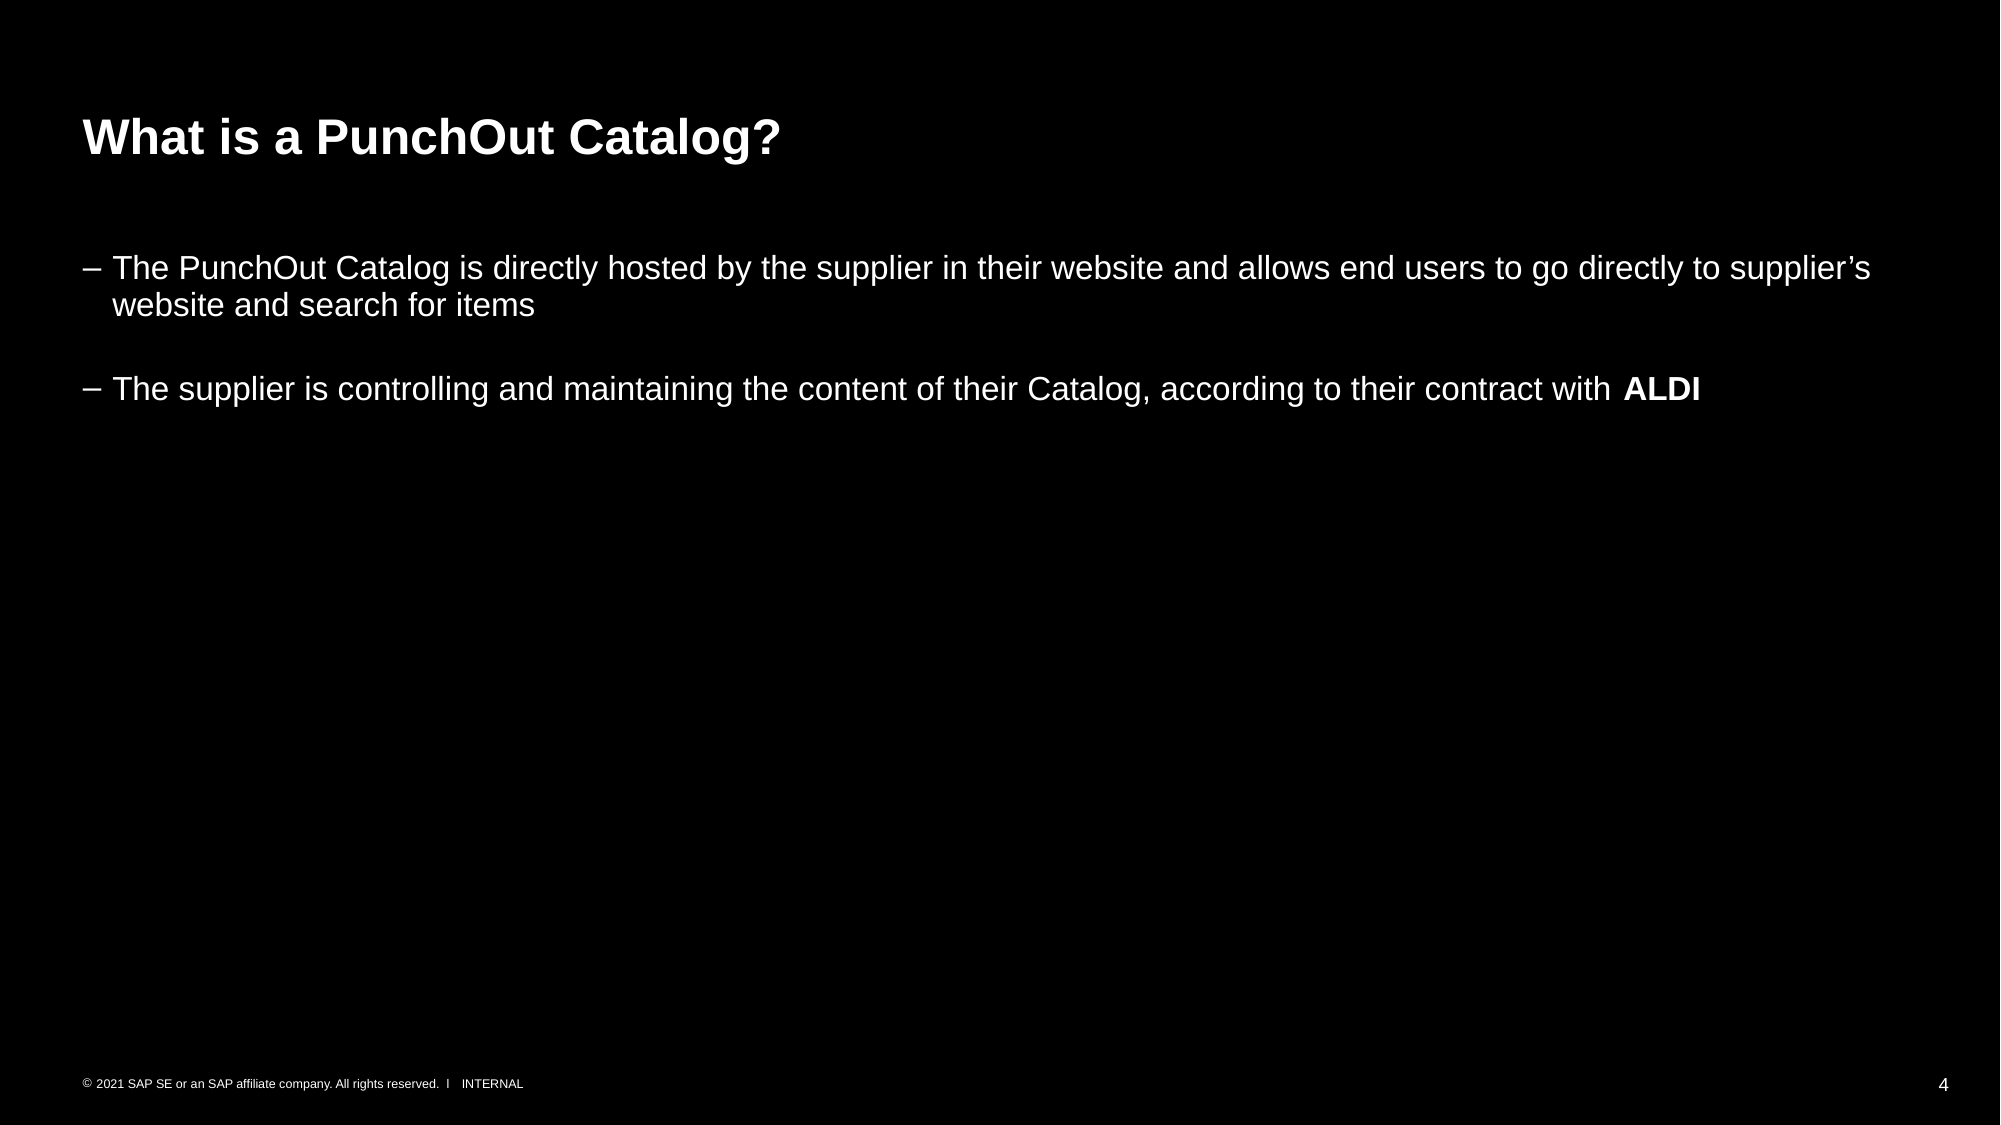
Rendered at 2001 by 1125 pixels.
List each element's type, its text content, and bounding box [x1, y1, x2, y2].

list The PunchOut Catalog is directly hosted by the supplier in their website and allows end users to go directly to supplier’s website and search for items The supplier is controlling and maintaining the content of their Catalog, according to their contract with ALDI [53, 205, 1947, 926]
title What is a PunchOut Catalog? [82, 104, 1918, 166]
